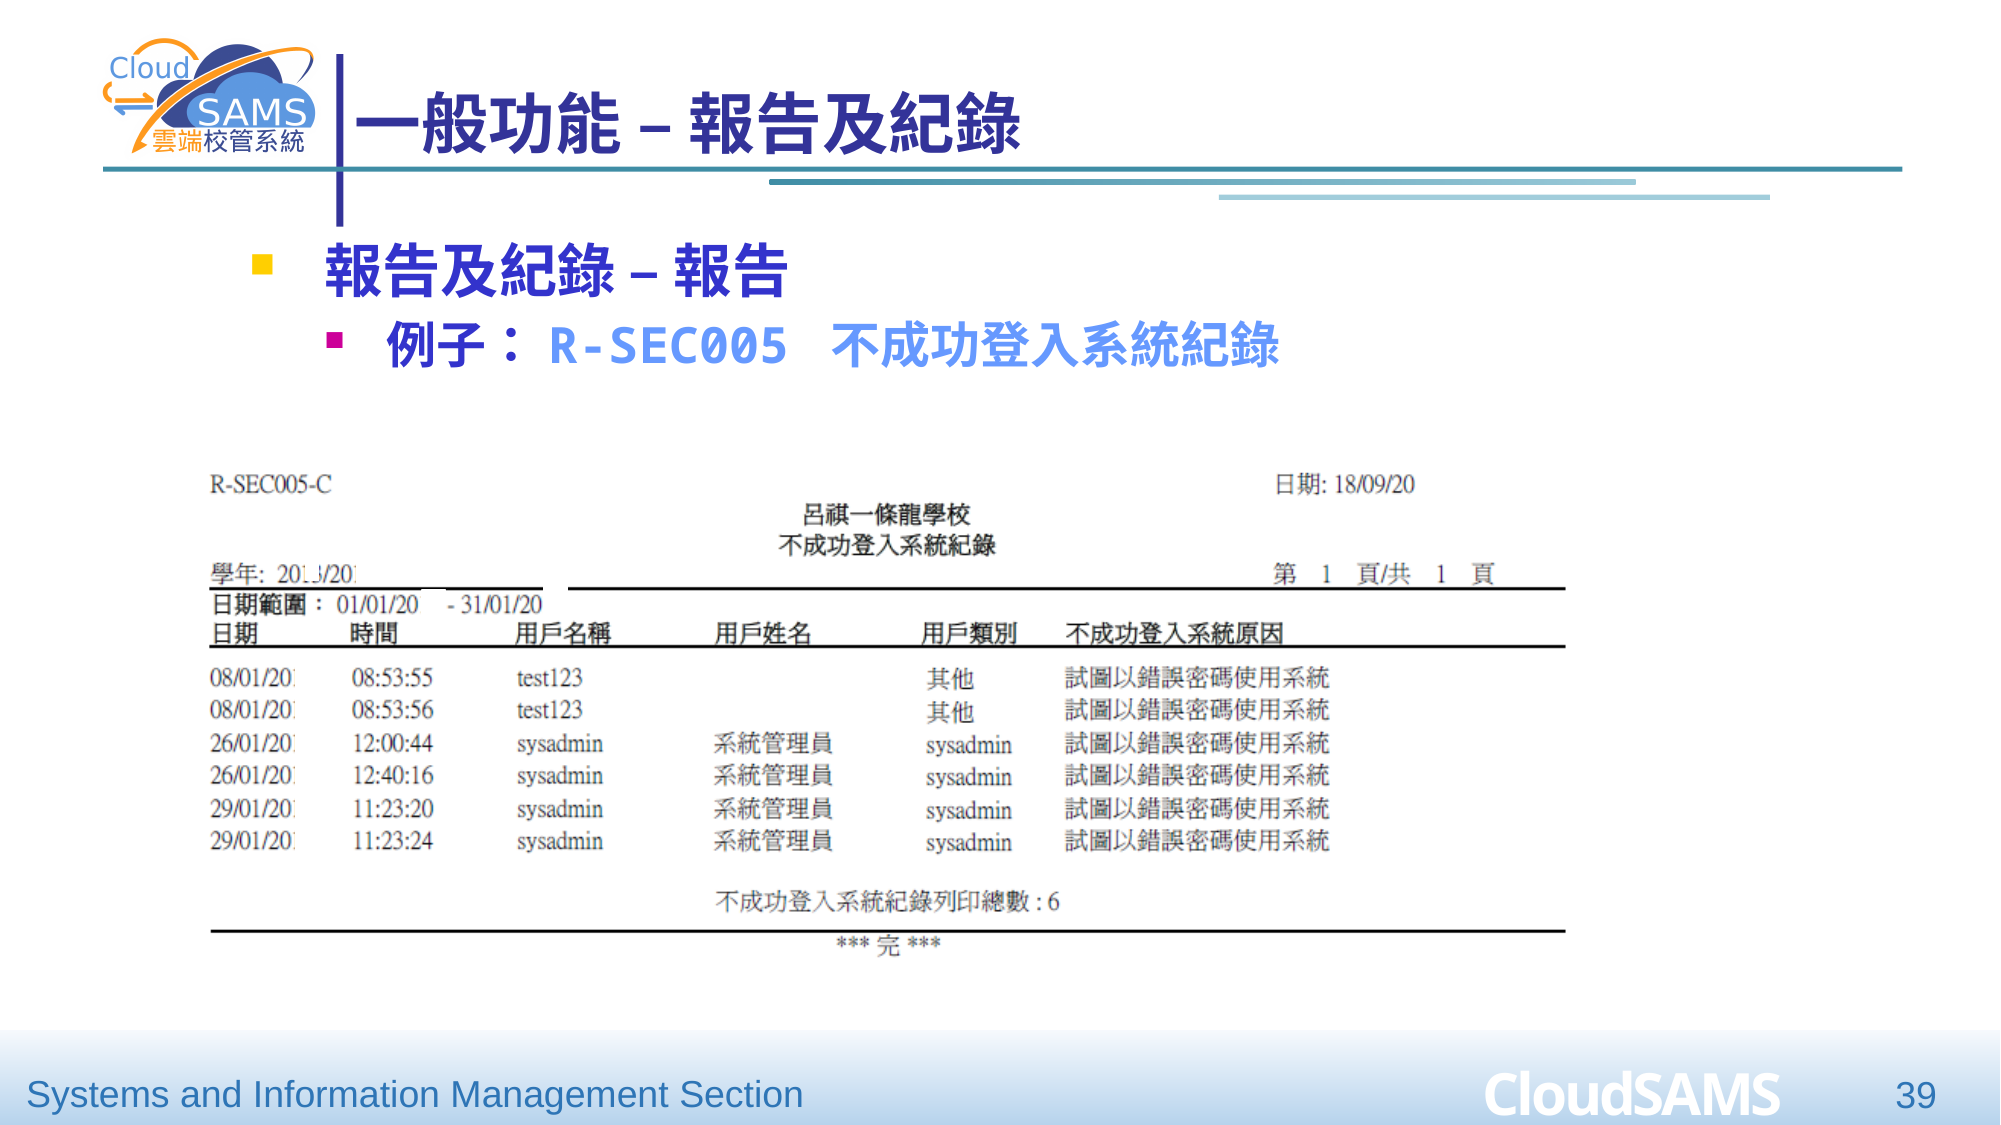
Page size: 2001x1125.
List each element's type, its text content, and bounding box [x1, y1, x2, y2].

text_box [205, 226, 1578, 1007]
slide_number 39 [1755, 1063, 1952, 1125]
title 一般功能 – 報告及紀錄 [340, 44, 1907, 170]
picture [87, 7, 349, 175]
